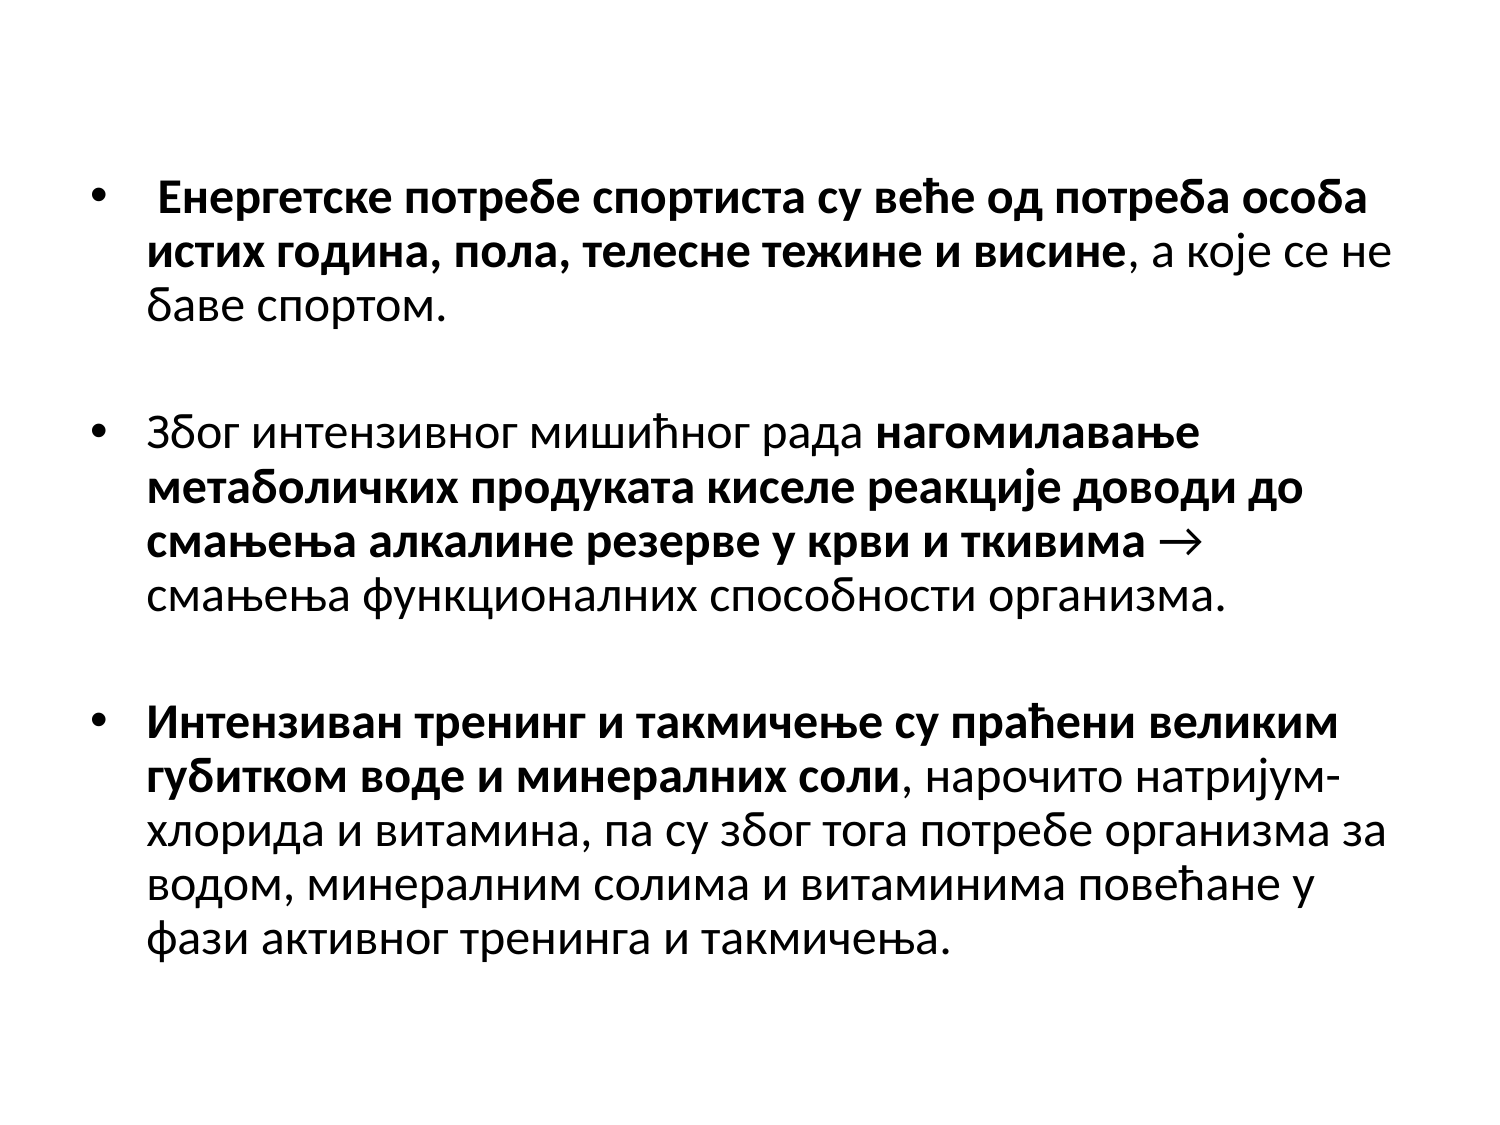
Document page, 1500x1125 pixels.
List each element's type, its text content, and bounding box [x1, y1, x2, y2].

list Енергетске потребе спортиста су веће од потреба особа истих година, пола, телесне тежине и висине, а које се не баве спортом. Због интензивног мишићног рада нагомилавање метаболичких продуката киселе реакције доводи до смањења алкалине резерве у крви и ткивима → смањења функционалних способности организма. Интензиван тренинг и такмичење су праћени великим губитком воде и минералних соли, нарочито натријум-хлорида и витамина, па су због тога потребе организма за водом, минералним солима и витаминима повећане у фази активног тренинга и такмичења. [74, 162, 1426, 1125]
